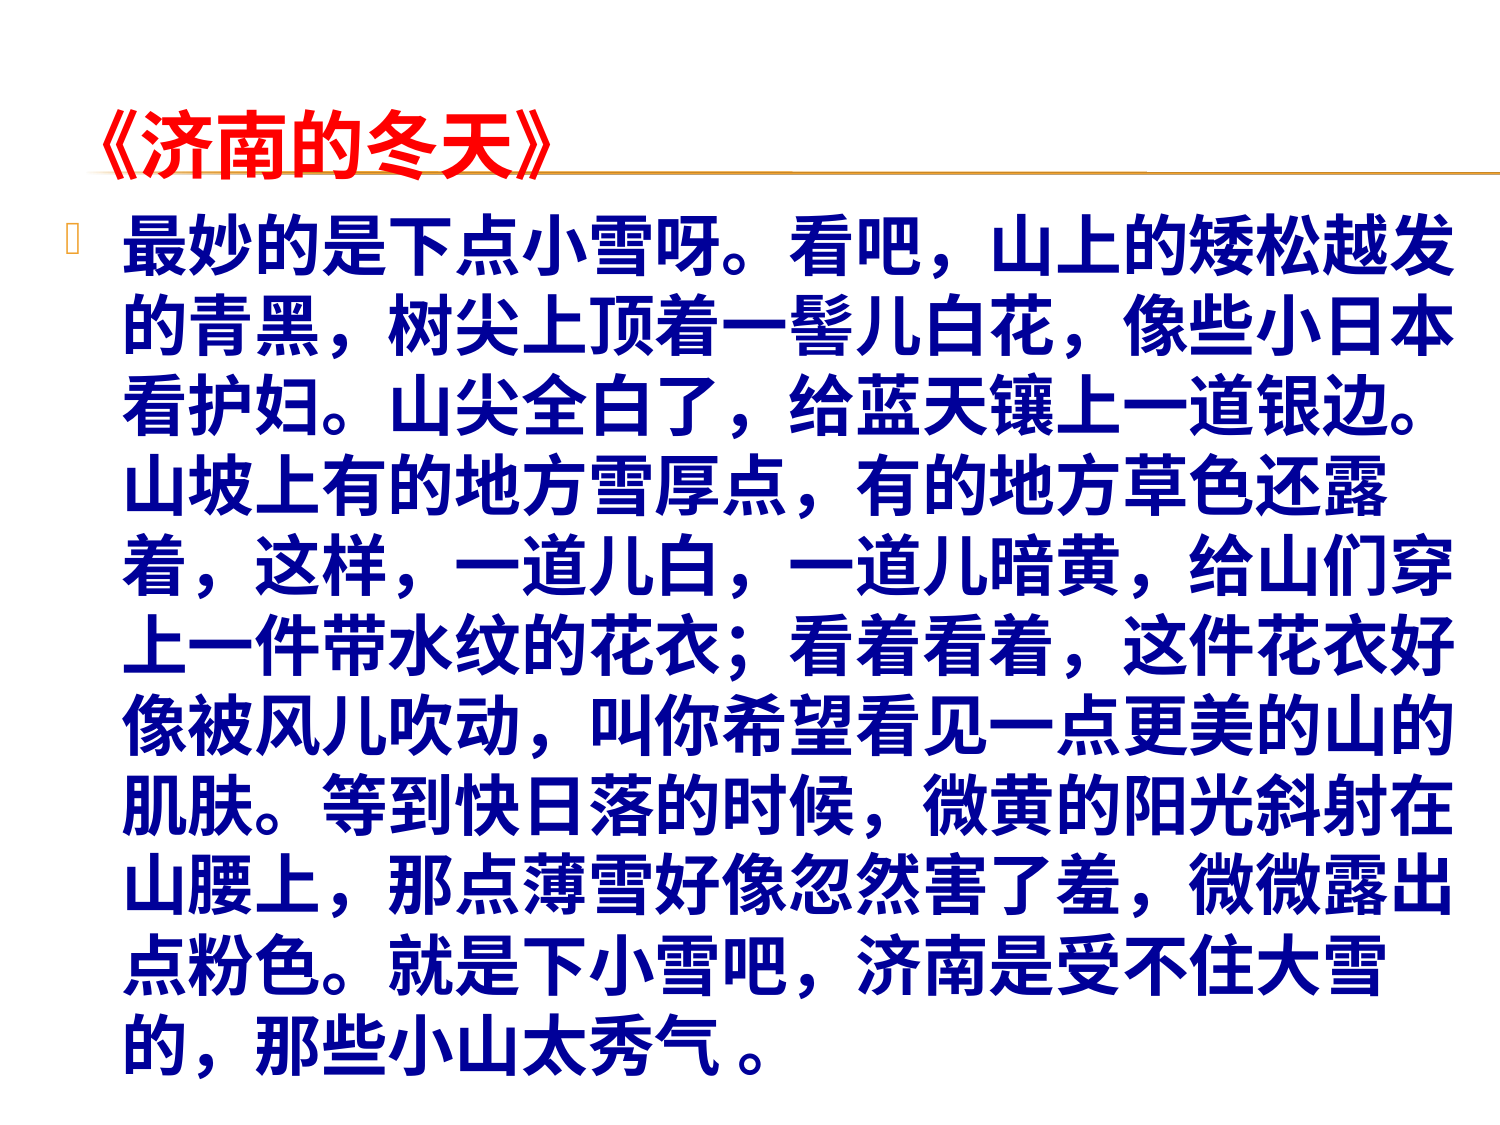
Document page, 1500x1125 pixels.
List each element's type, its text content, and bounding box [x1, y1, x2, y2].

picture [1476, 170, 1500, 176]
list 最妙的是下点小雪呀。看吧，山上的矮松越发的青黑，树尖上顶着一髻儿白花，像些小日本看护妇。山尖全白了，给蓝天镶上一道银边。山坡上有的地方雪厚点，有的地方草色还露着，这样，一道儿白，一道儿暗黄，给山们穿上一件带水纹的花衣；看着看着，这件花衣好像被风儿吹动，叫你希望看见一点更美的山的肌肤。等到快日落的时候，微黄的阳光斜射在山腰上，那点薄雪好像忽然害了羞，微微露出点粉色。就是下小雪吧，济南是受不住大雪的，那些小山太秀气 。 [49, 196, 1476, 1095]
title 《济南的冬天》 [49, 74, 1476, 196]
